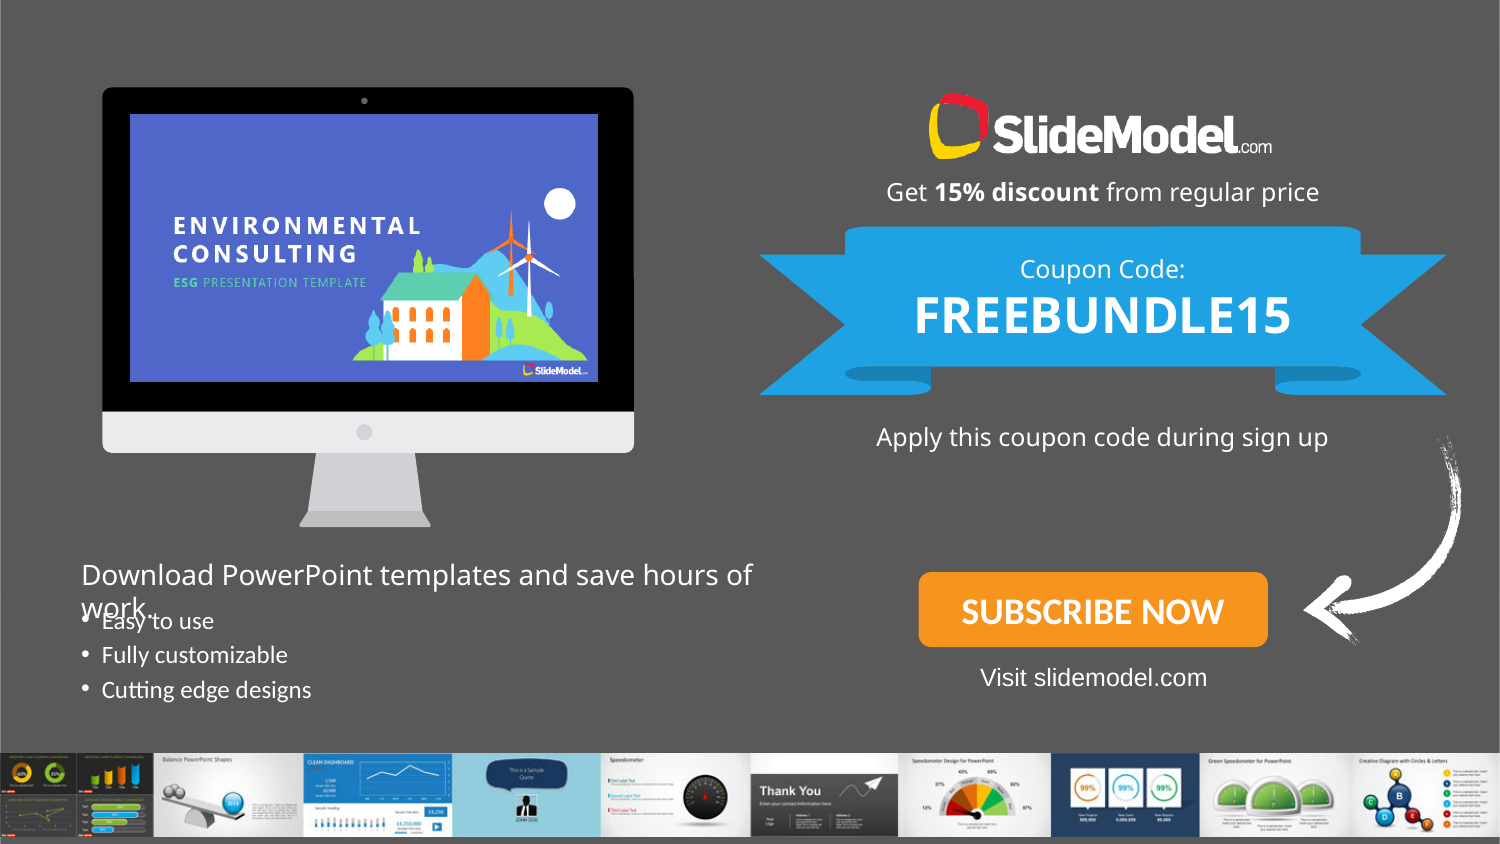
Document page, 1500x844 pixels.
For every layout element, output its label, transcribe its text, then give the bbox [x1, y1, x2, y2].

text_box Coupon Code: FREEBUNDLE15 [880, 246, 1326, 352]
text_box Visit slidemodel.com [935, 655, 1253, 697]
picture [928, 93, 1273, 159]
text_box Get 15% discount from regular price [793, 168, 1413, 214]
text_box Apply this coupon code during sign up [847, 413, 1359, 459]
text_box Easy to use Fully customizable Cutting edge designs [66, 632, 647, 711]
picture [129, 114, 598, 382]
text_box SUBSCRIBE NOW [916, 569, 1270, 650]
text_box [102, 87, 635, 528]
text_box [0, 0, 1500, 752]
picture [0, 752, 1500, 837]
text_box [1302, 435, 1462, 646]
text_box Download PowerPoint templates and save hours of work. [66, 549, 794, 632]
text_box [757, 224, 1449, 397]
